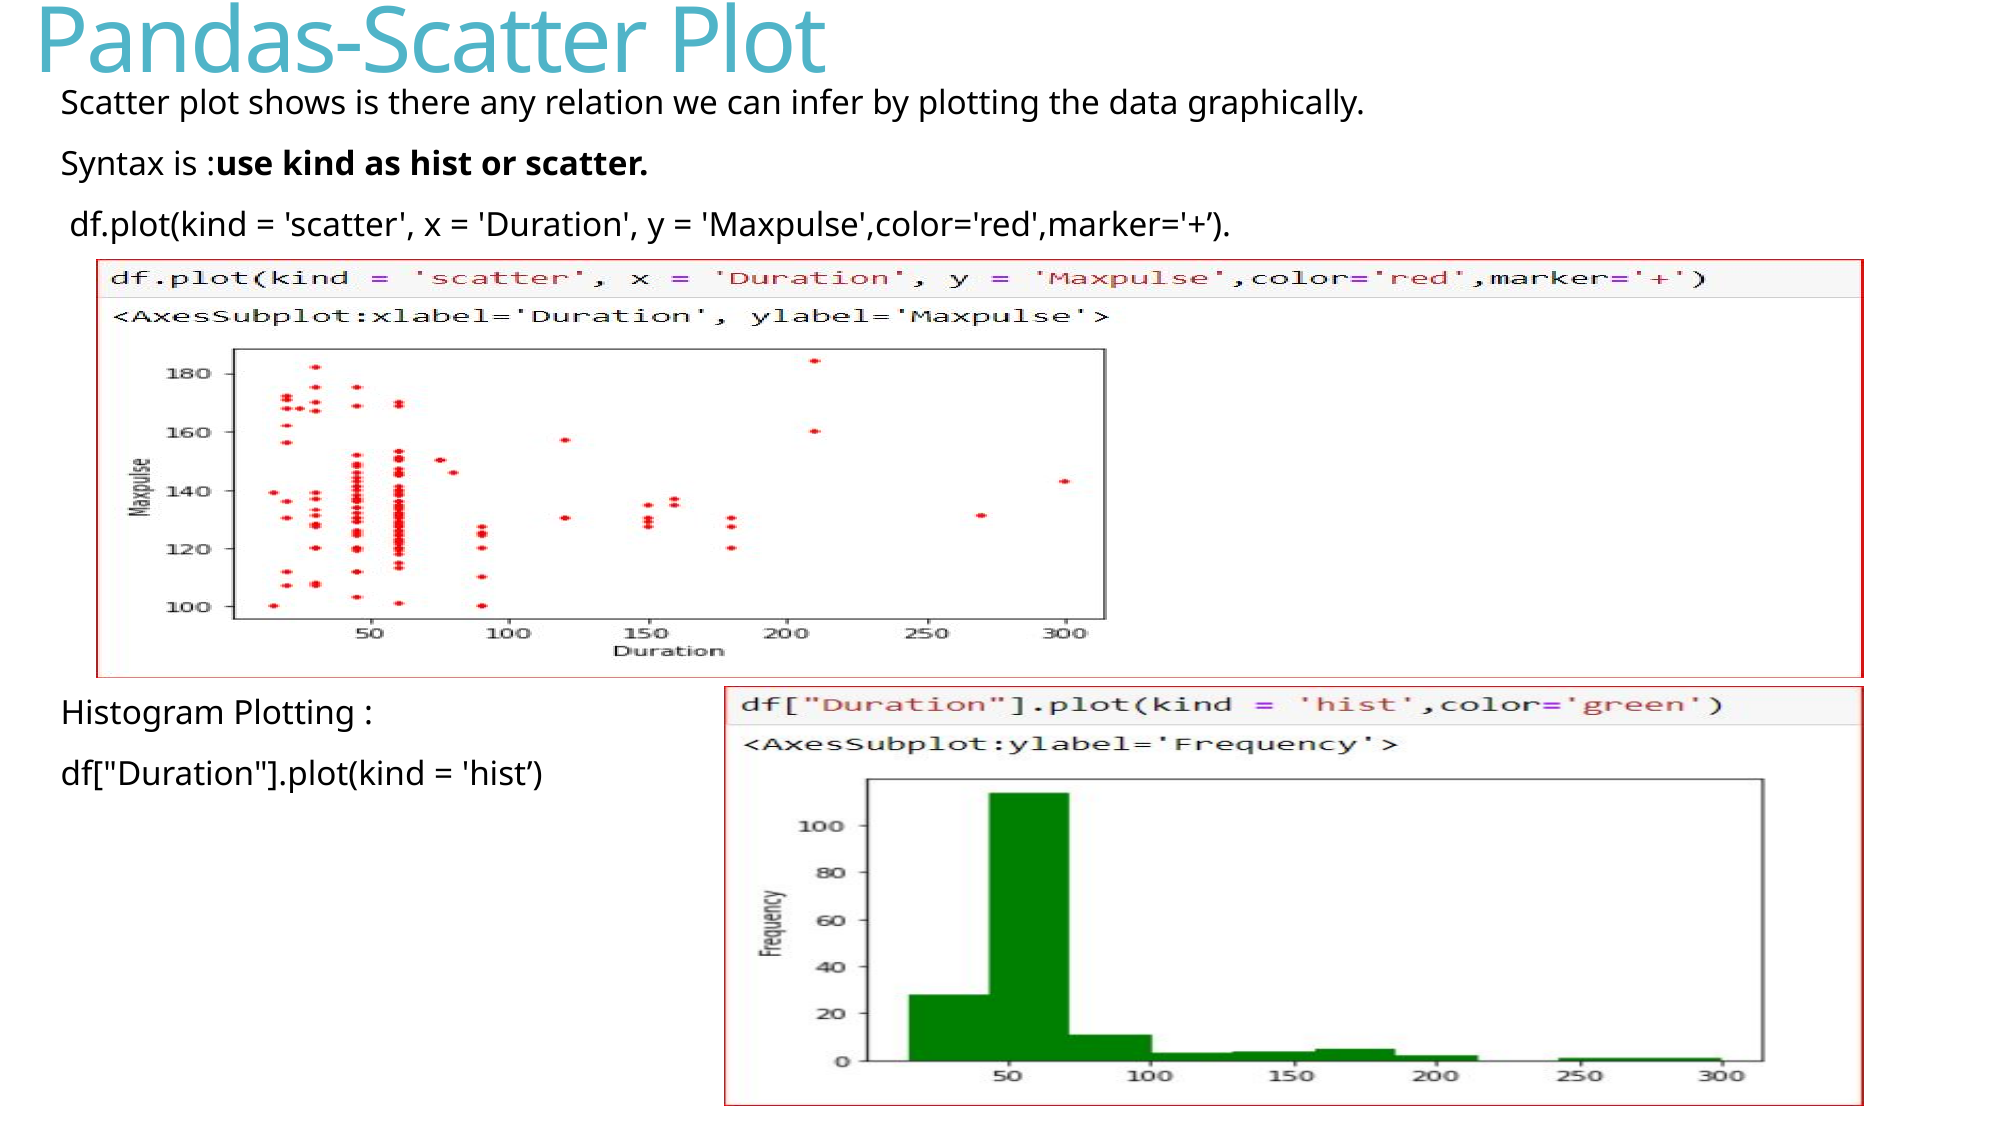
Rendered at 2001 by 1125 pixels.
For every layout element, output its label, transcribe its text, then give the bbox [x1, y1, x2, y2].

title Pandas-Scatter Plot [18, 19, 1787, 70]
picture [723, 685, 1865, 1106]
picture [96, 259, 1865, 678]
list Scatter plot shows is there any relation we can infer by plotting the data graphically. Syntax is :use kind as hist or scatter. df.plot(kind = 'scatter', x = 'Duration', y = 'Maxpulse',color='red',marker='+’). Histogram Plotting : df["Duration"].plot(kind = 'hist’) [30, 80, 1787, 1118]
